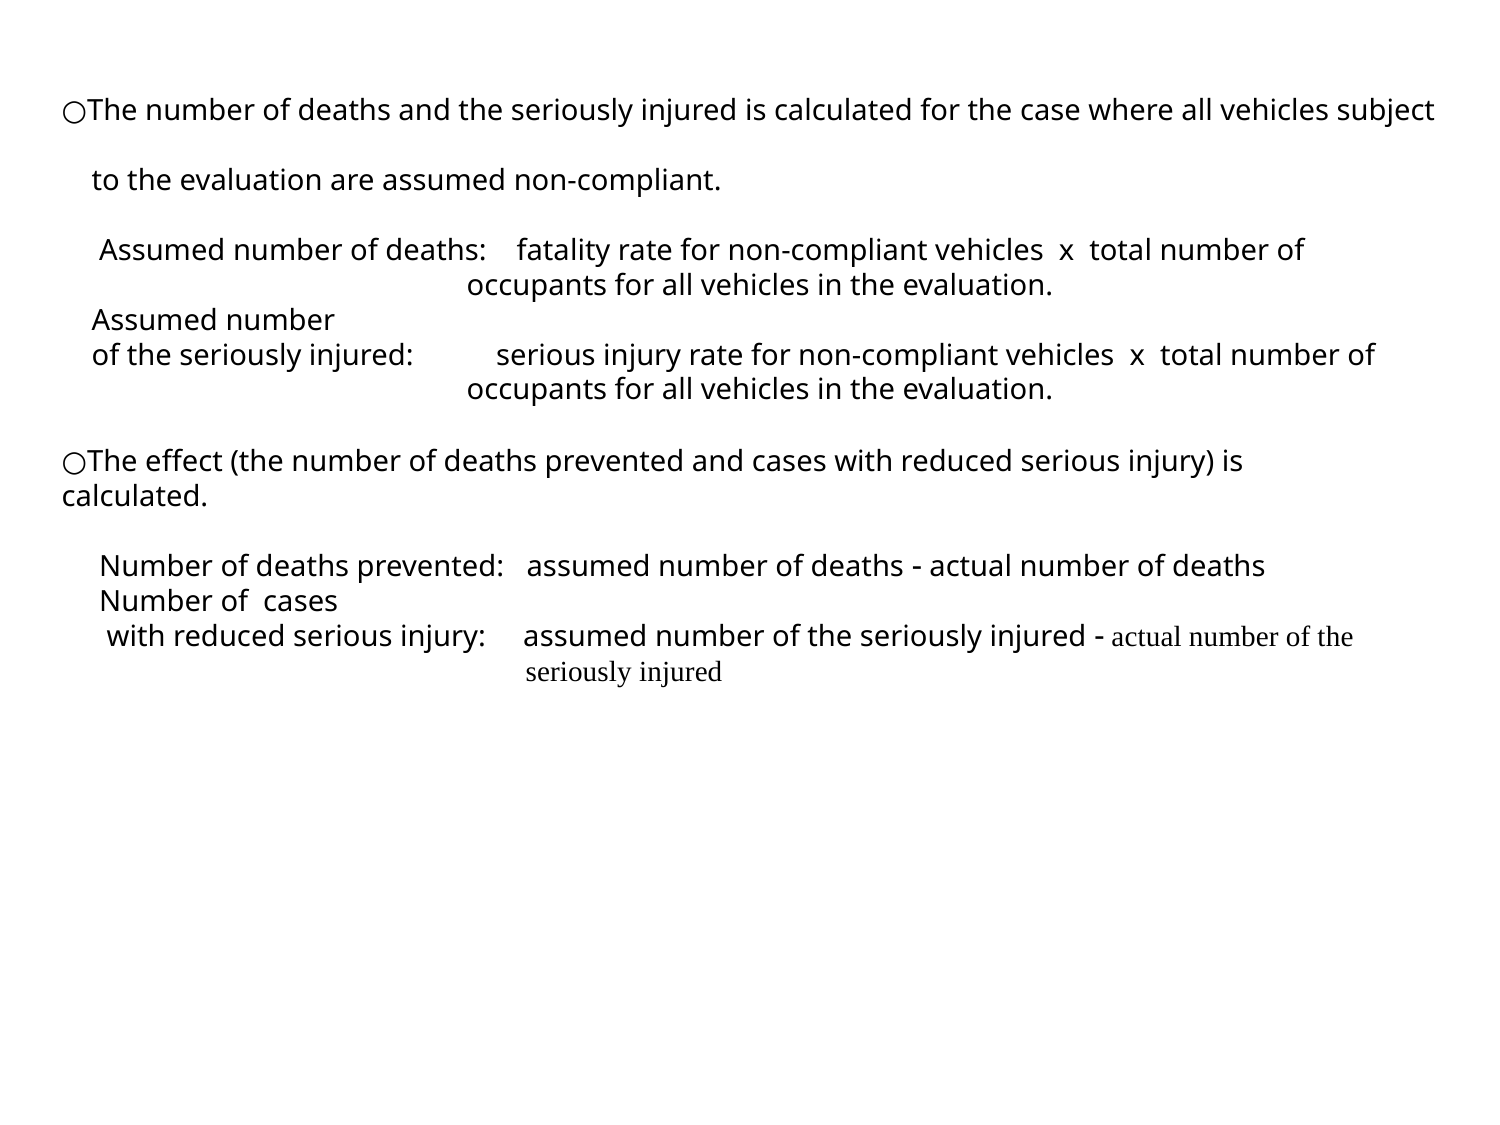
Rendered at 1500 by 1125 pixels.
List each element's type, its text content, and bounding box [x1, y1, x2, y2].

text_box ○The number of deaths and the seriously injured is calculated for the case where all vehicles subject to the evaluation are assumed non-compliant. Assumed number of deaths: fatality rate for non-compliant vehicles x total number of occupants for all vehicles in the evaluation. Assumed number of the seriously injured: serious injury rate for non-compliant vehicles x total number of occupants for all vehicles in the evaluation. [46, 83, 1454, 414]
text_box ○The effect (the number of deaths prevented and cases with reduced serious injury) is calculated. Number of deaths prevented: assumed number of deaths  actual number of deaths Number of cases with reduced serious injury: assumed number of the seriously injured  actual number of the seriously injured [46, 435, 1395, 695]
